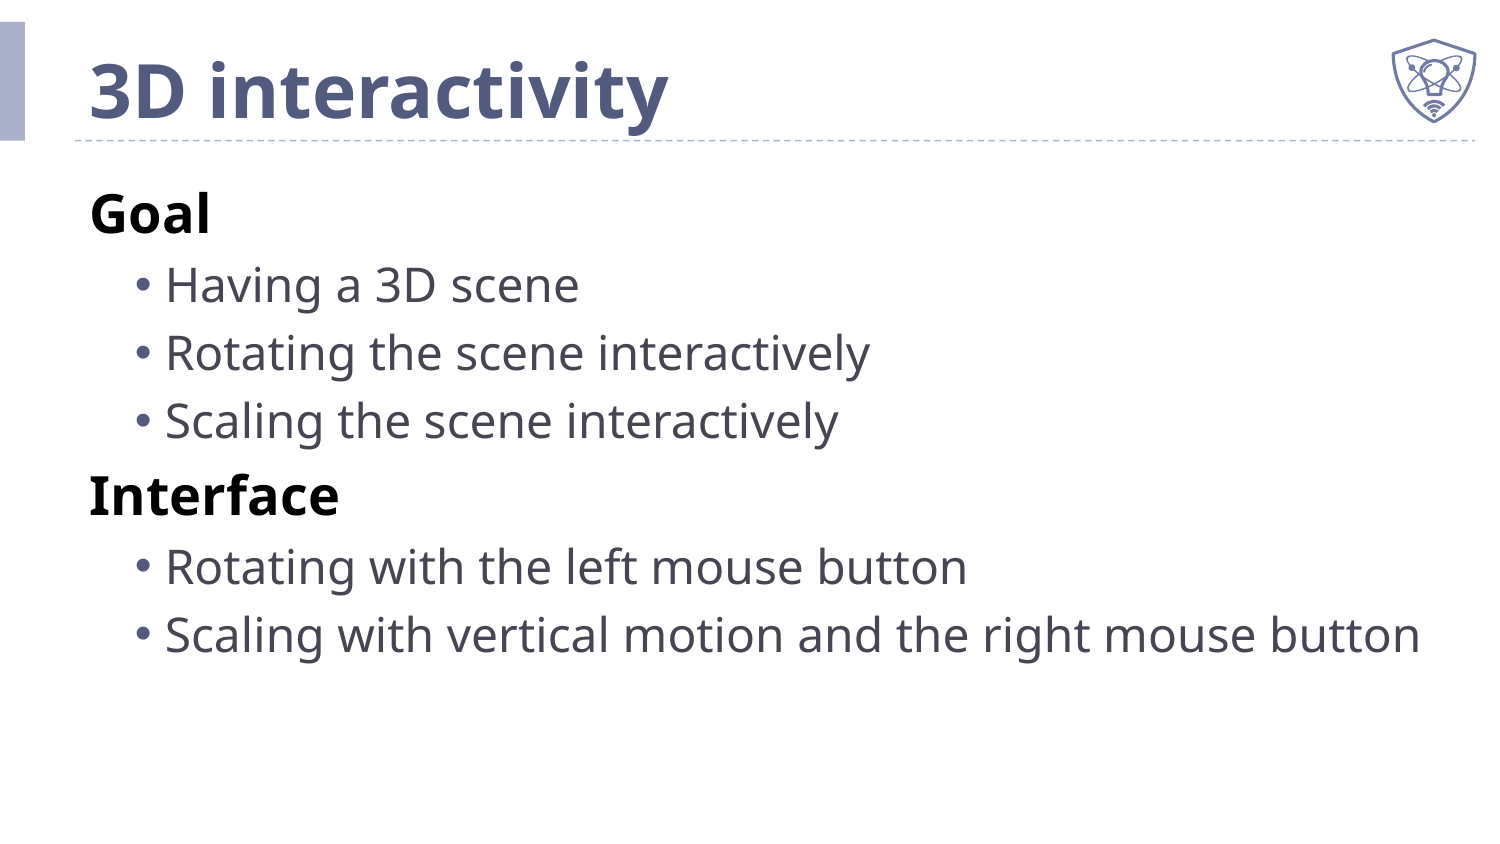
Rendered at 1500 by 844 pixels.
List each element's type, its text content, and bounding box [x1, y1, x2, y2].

title 3D interactivity [75, 18, 1475, 141]
list Goal Having a 3D scene Rotating the scene interactively Scaling the scene interactively Interface Rotating with the left mouse button Scaling with vertical motion and the right mouse button [75, 171, 1475, 835]
